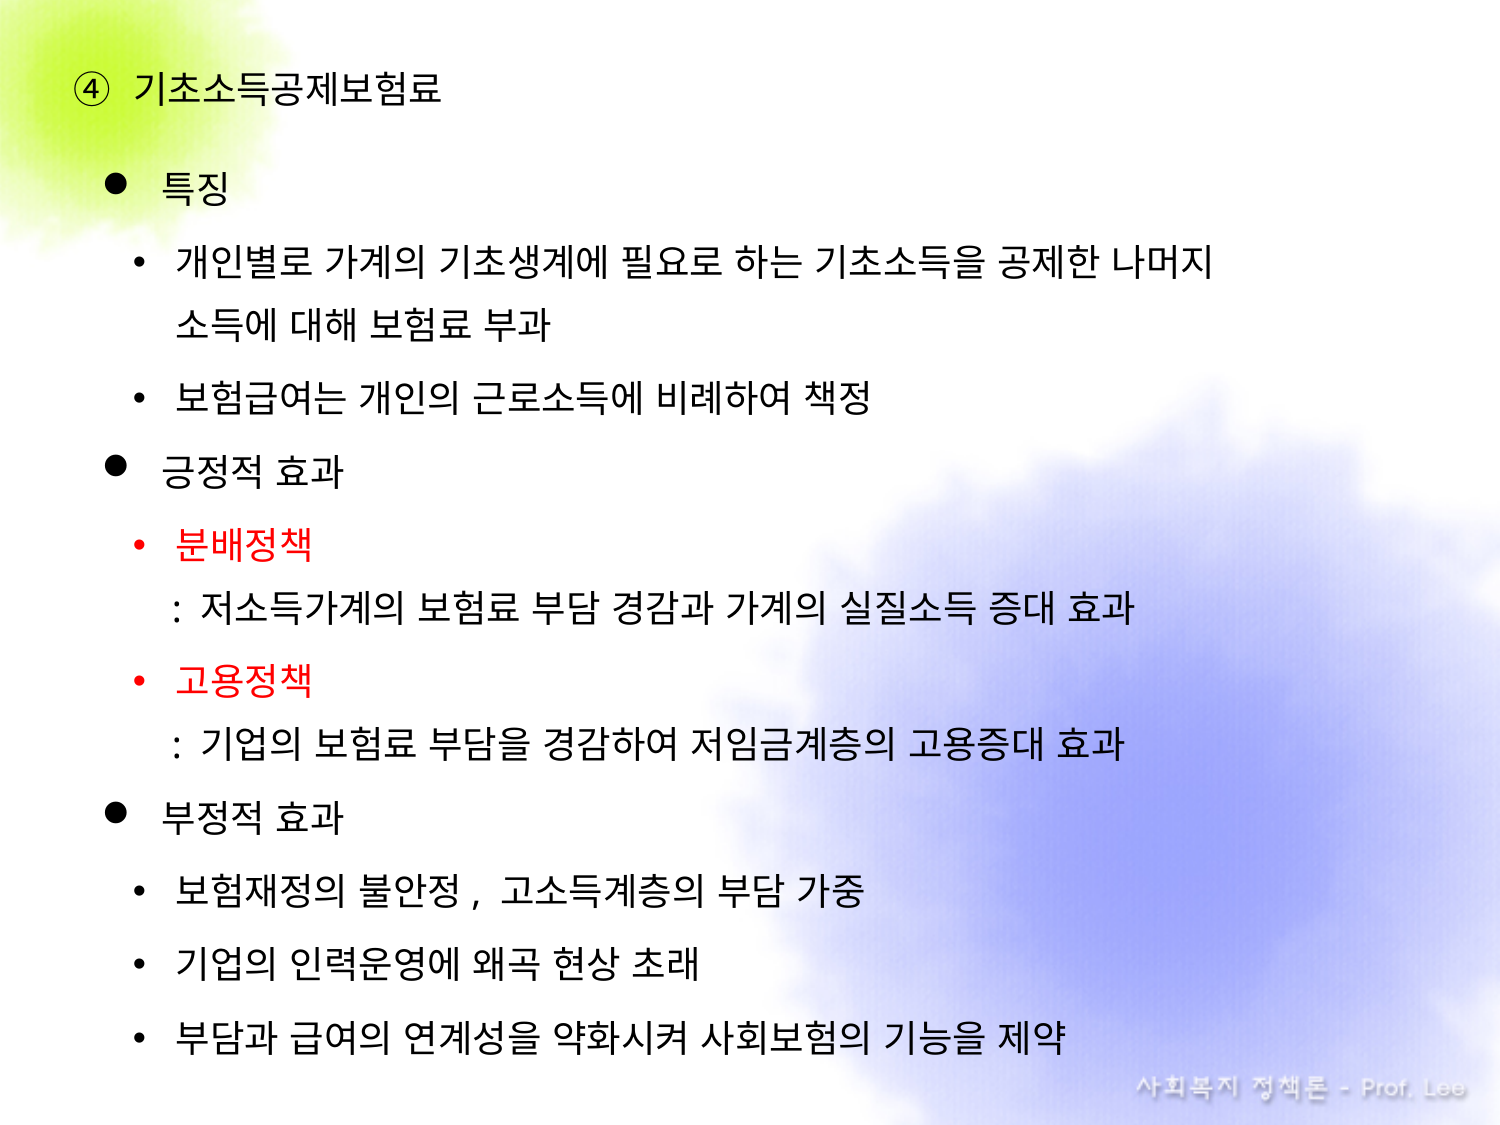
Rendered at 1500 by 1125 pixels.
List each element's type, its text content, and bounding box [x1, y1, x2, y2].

list 기초소득공제보험료 특징 개인별로 가계의 기초생계에 필요로 하는 기초소득을 공제한 나머지 소득에 대해 보험료 부과 보험급여는 개인의 근로소득에 비례하여 책정 긍정적 효과 분배정책 : 저소득가계의 보험료 부담 경감과 가계의 실질소득 증대 효과 고용정책 : 기업의 보험료 부담을 경감하여 저임금계층의 고용증대 효과 부정적 효과 보험재정의 불안정, 고소득계층의 부담 가중 기업의 인력운영에 왜곡 현상 초래 부담과 급여의 연계성을 약화시켜 사회보험의 기능을 제약 [58, 58, 1425, 1090]
picture [0, 0, 1500, 1125]
